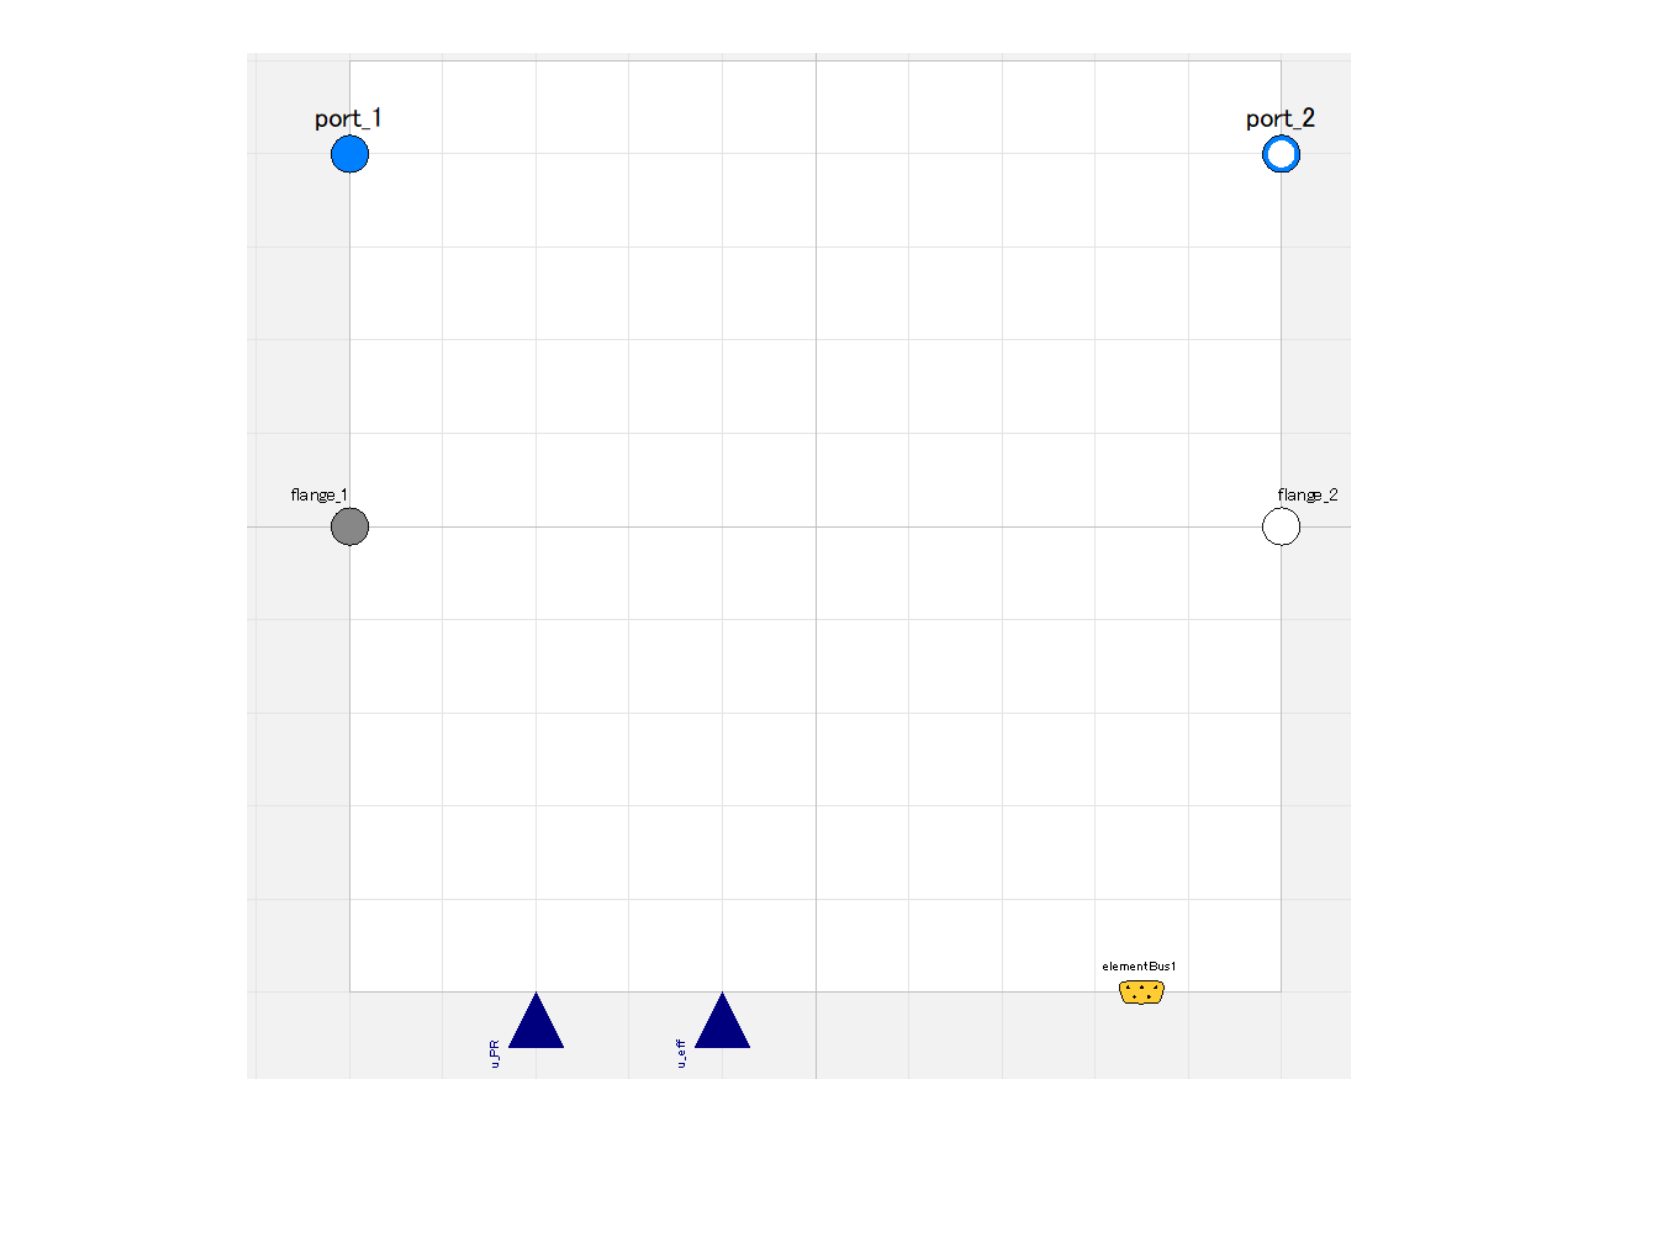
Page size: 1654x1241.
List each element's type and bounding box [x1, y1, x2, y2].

picture [247, 53, 1351, 1079]
